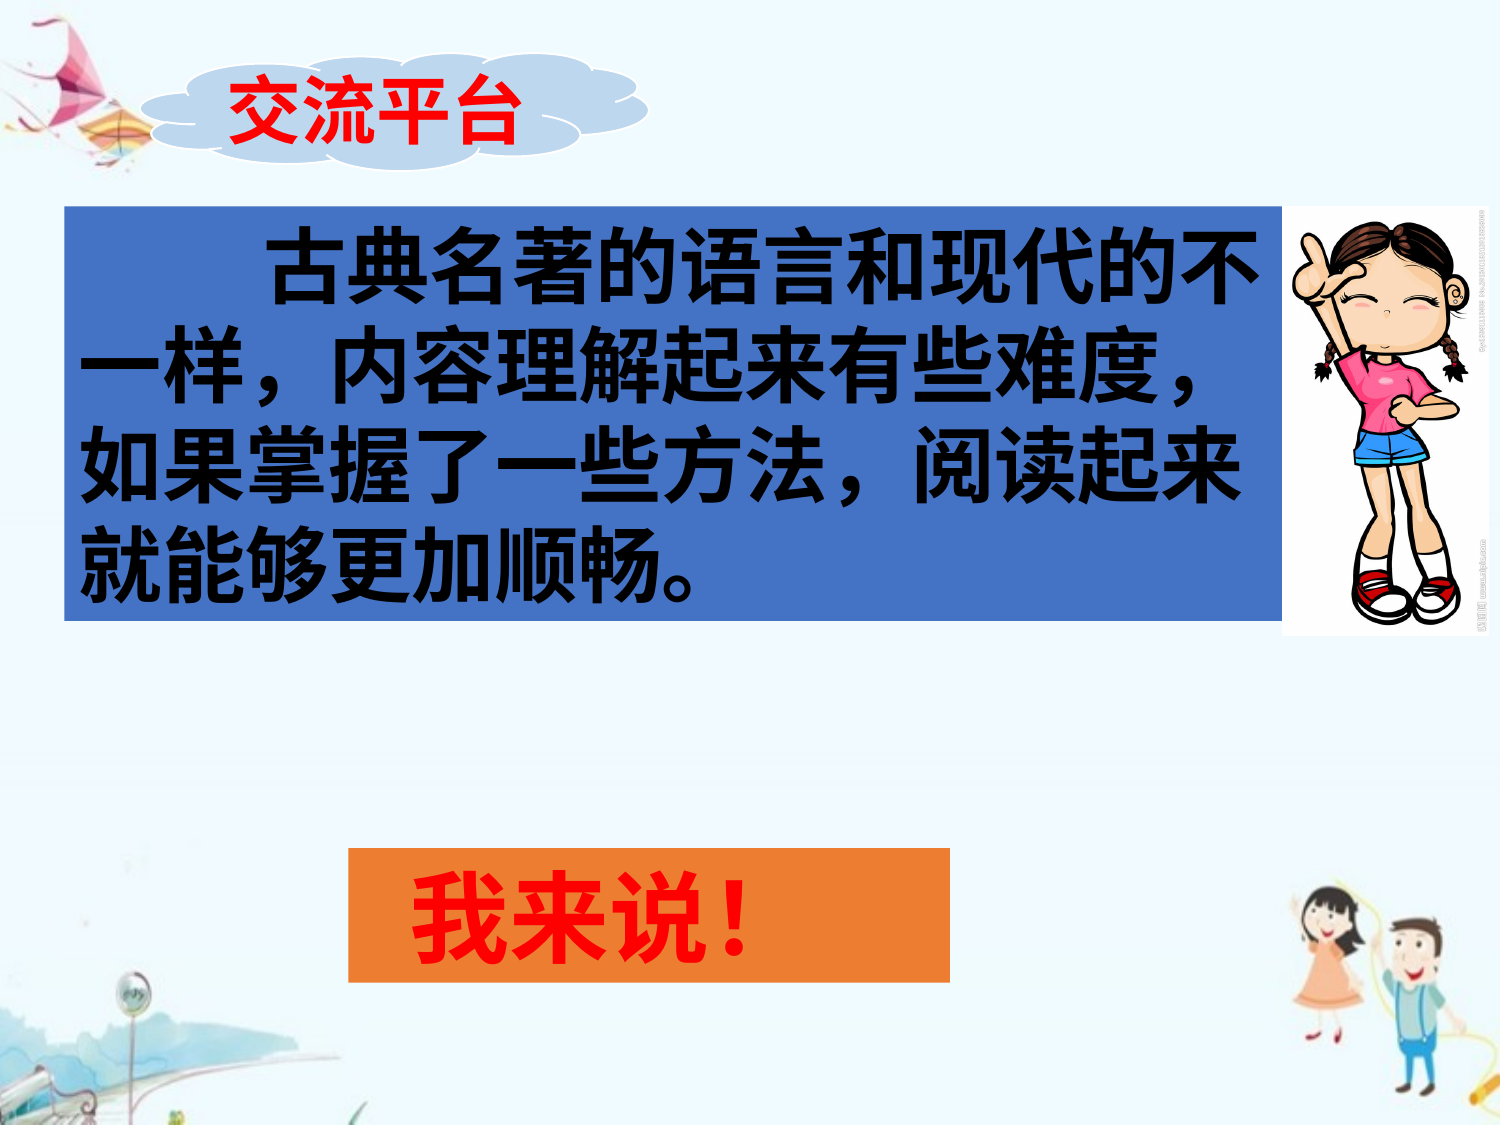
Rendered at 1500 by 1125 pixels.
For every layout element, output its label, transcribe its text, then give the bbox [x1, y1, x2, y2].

text_box 我来说！ [348, 848, 950, 983]
text_box 交流平台 [139, 53, 650, 172]
text_box 古典名著的语言和现代的不一样，内容理解起来有些难度，如果掌握了一些方法，阅读起来就能够更加顺畅。 [64, 206, 1282, 621]
picture [0, 0, 1500, 1125]
